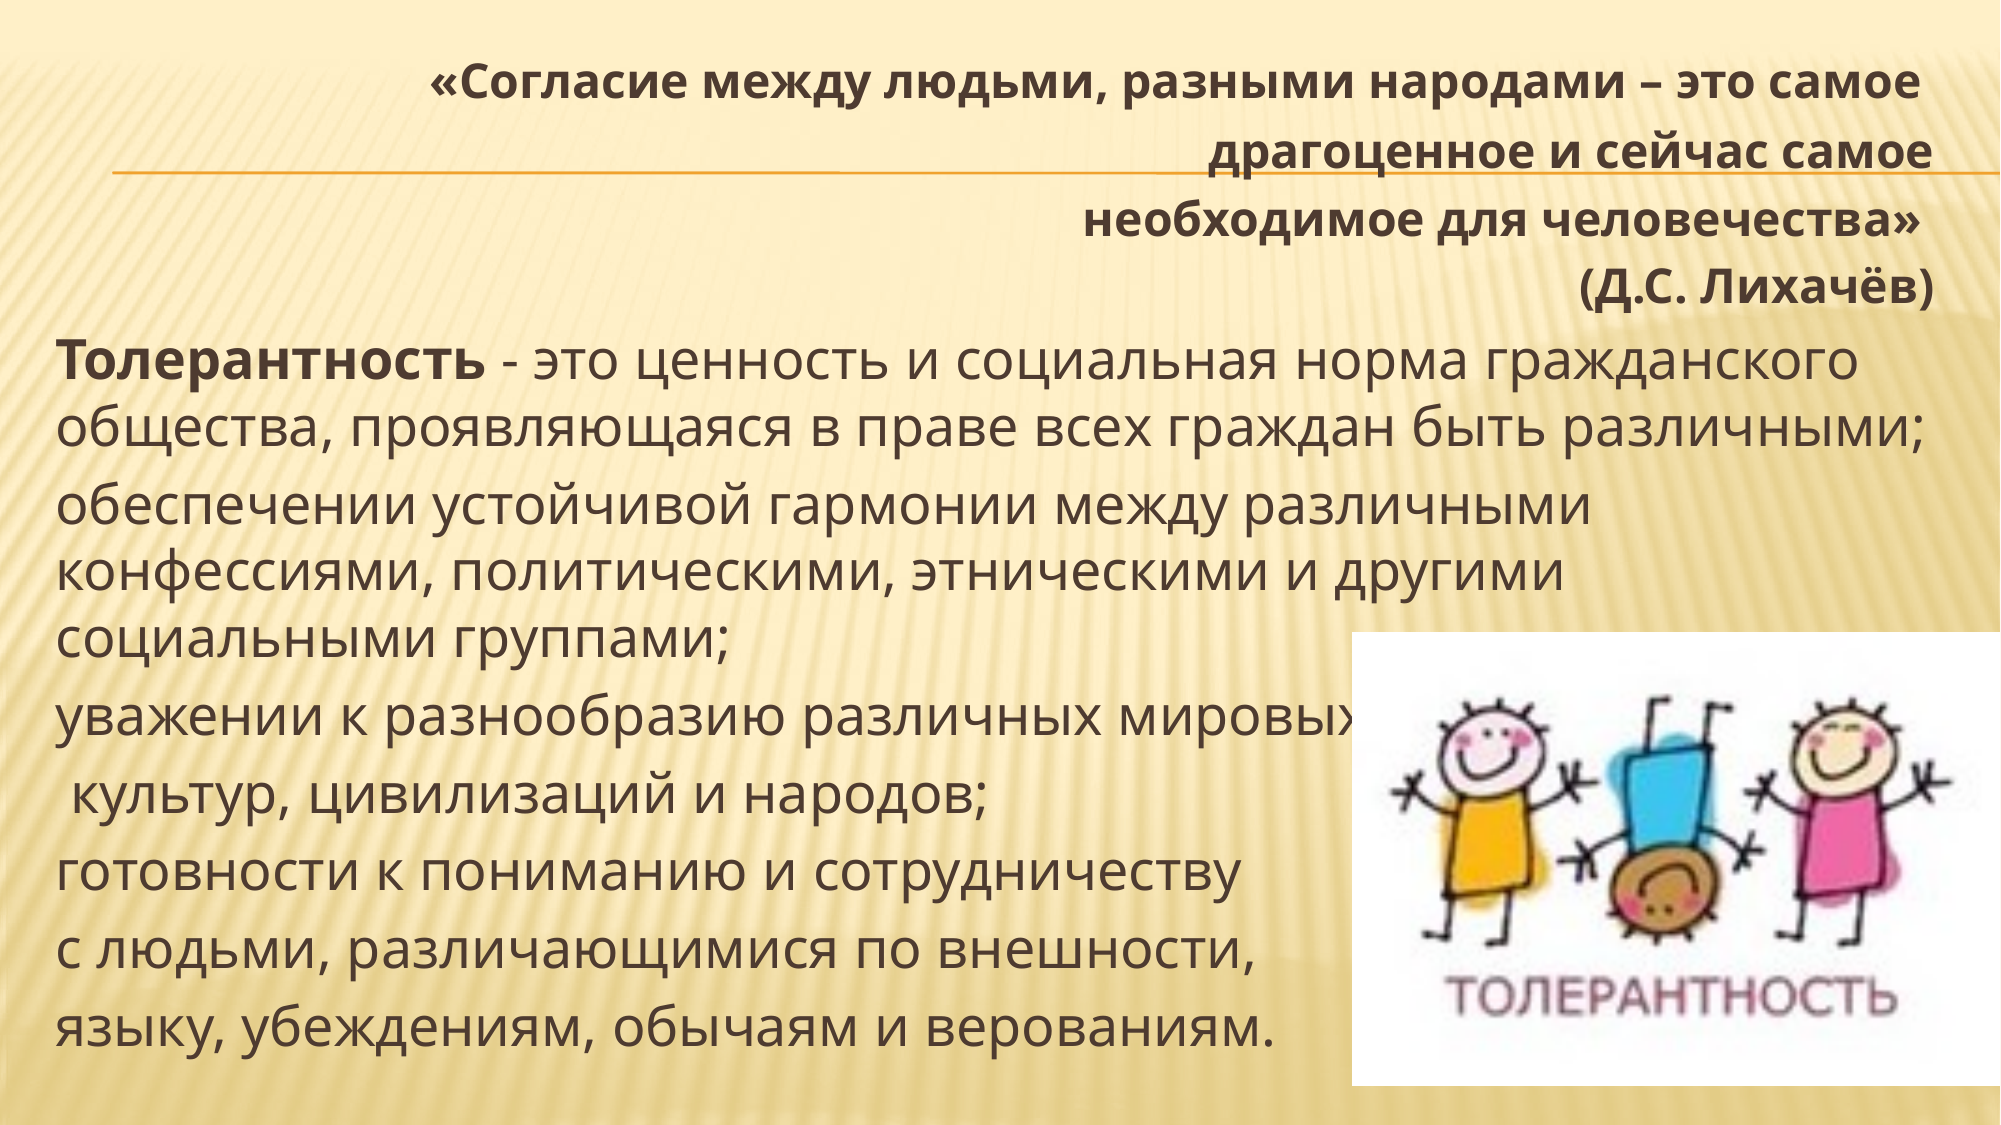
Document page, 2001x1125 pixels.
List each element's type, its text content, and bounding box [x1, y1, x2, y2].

picture [1351, 632, 2000, 1087]
list «Согласие между людьми, разными народами – это самое драгоценное и сейчас самое необходимое для человечества» (Д.С. Лихачёв) Толерантность - это ценность и социальная норма гражданского общества, проявляющаяся в праве всех граждан быть различными; обеспечении устойчивой гармонии между различными конфессиями, политическими, этническими и другими социальными группами; уважении к разнообразию различных мировых культур, цивилизаций и народов; готовности к пониманию и сотрудничеству с людьми, различающимися по внешности, языку, убеждениям, обычаям и верованиям. [40, 32, 1950, 1098]
